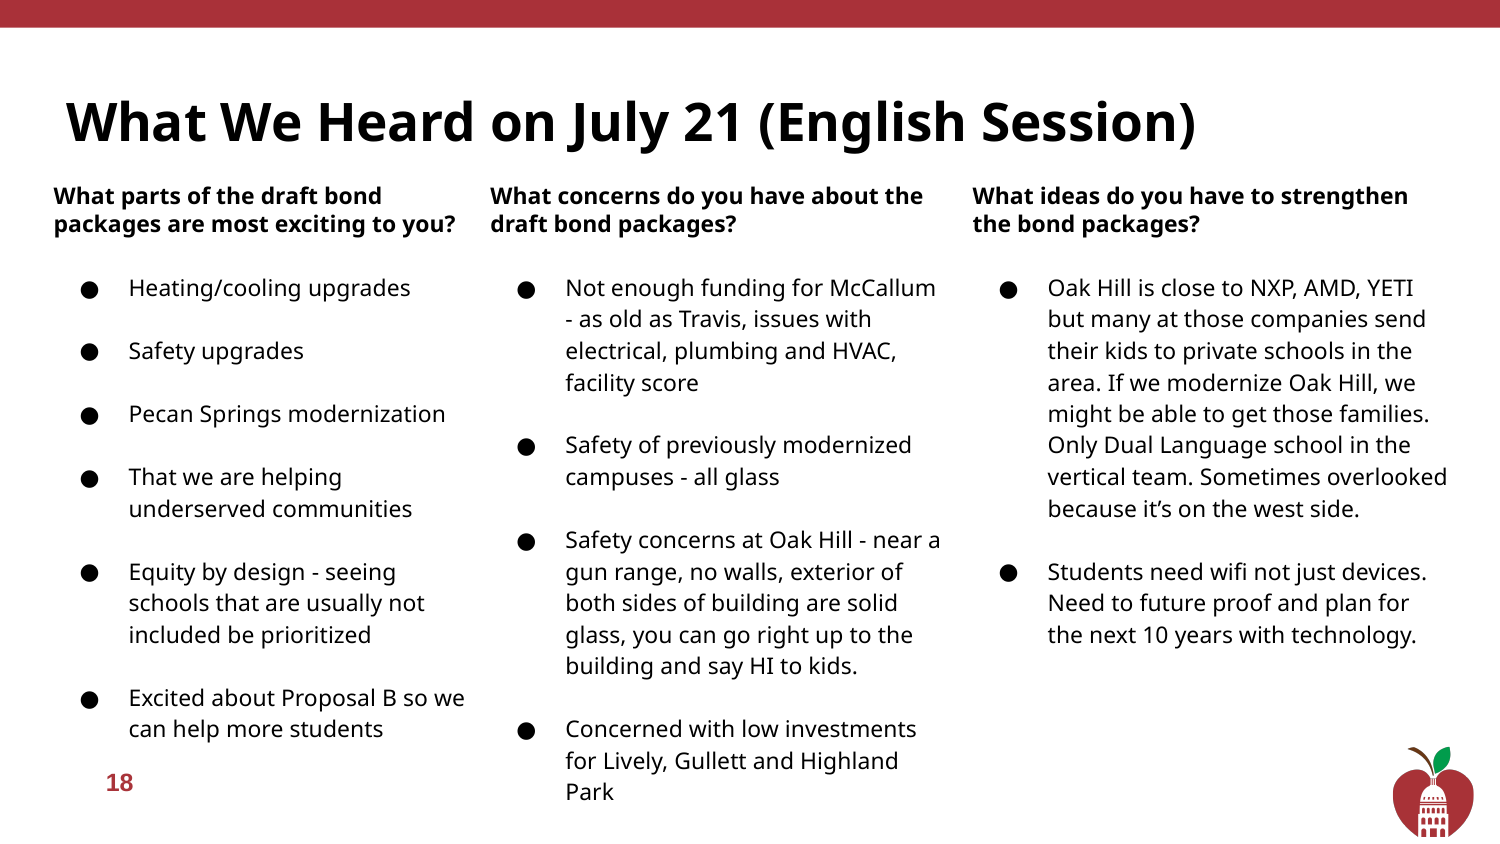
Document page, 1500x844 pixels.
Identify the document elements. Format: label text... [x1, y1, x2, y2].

text_box [0, 0, 1500, 28]
list What ideas do you have to strengthen the bond packages? Oak Hill is close to NXP, AMD, YETI but many at those companies send their kids to private schools in the area. If we modernize Oak Hill, we might be able to get those families. Only Dual Language school in the vertical team. Sometimes overlooked because it’s on the west side. Students need wifi not just devices. Need to future proof and plan for the next 10 years with technology. [957, 166, 1466, 759]
title What We Heard on July 21 (English Session) [51, 72, 1449, 166]
picture [1385, 744, 1481, 839]
slide_number ‹#› [58, 749, 149, 814]
list What parts of the draft bond packages are most exciting to you? Heating/cooling upgrades Safety upgrades Pecan Springs modernization That we are helping underserved communities Equity by design - seeing schools that are usually not included be prioritized Excited about Proposal B so we can help more students [38, 166, 475, 759]
list What concerns do you have about the draft bond packages? Not enough funding for McCallum - as old as Travis, issues with electrical, plumbing and HVAC, facility score Safety of previously modernized campuses - all glass Safety concerns at Oak Hill - near a gun range, no walls, exterior of both sides of building are solid glass, you can go right up to the building and say HI to kids. Concerned with low investments for Lively, Gullett and Highland Park [475, 166, 957, 759]
